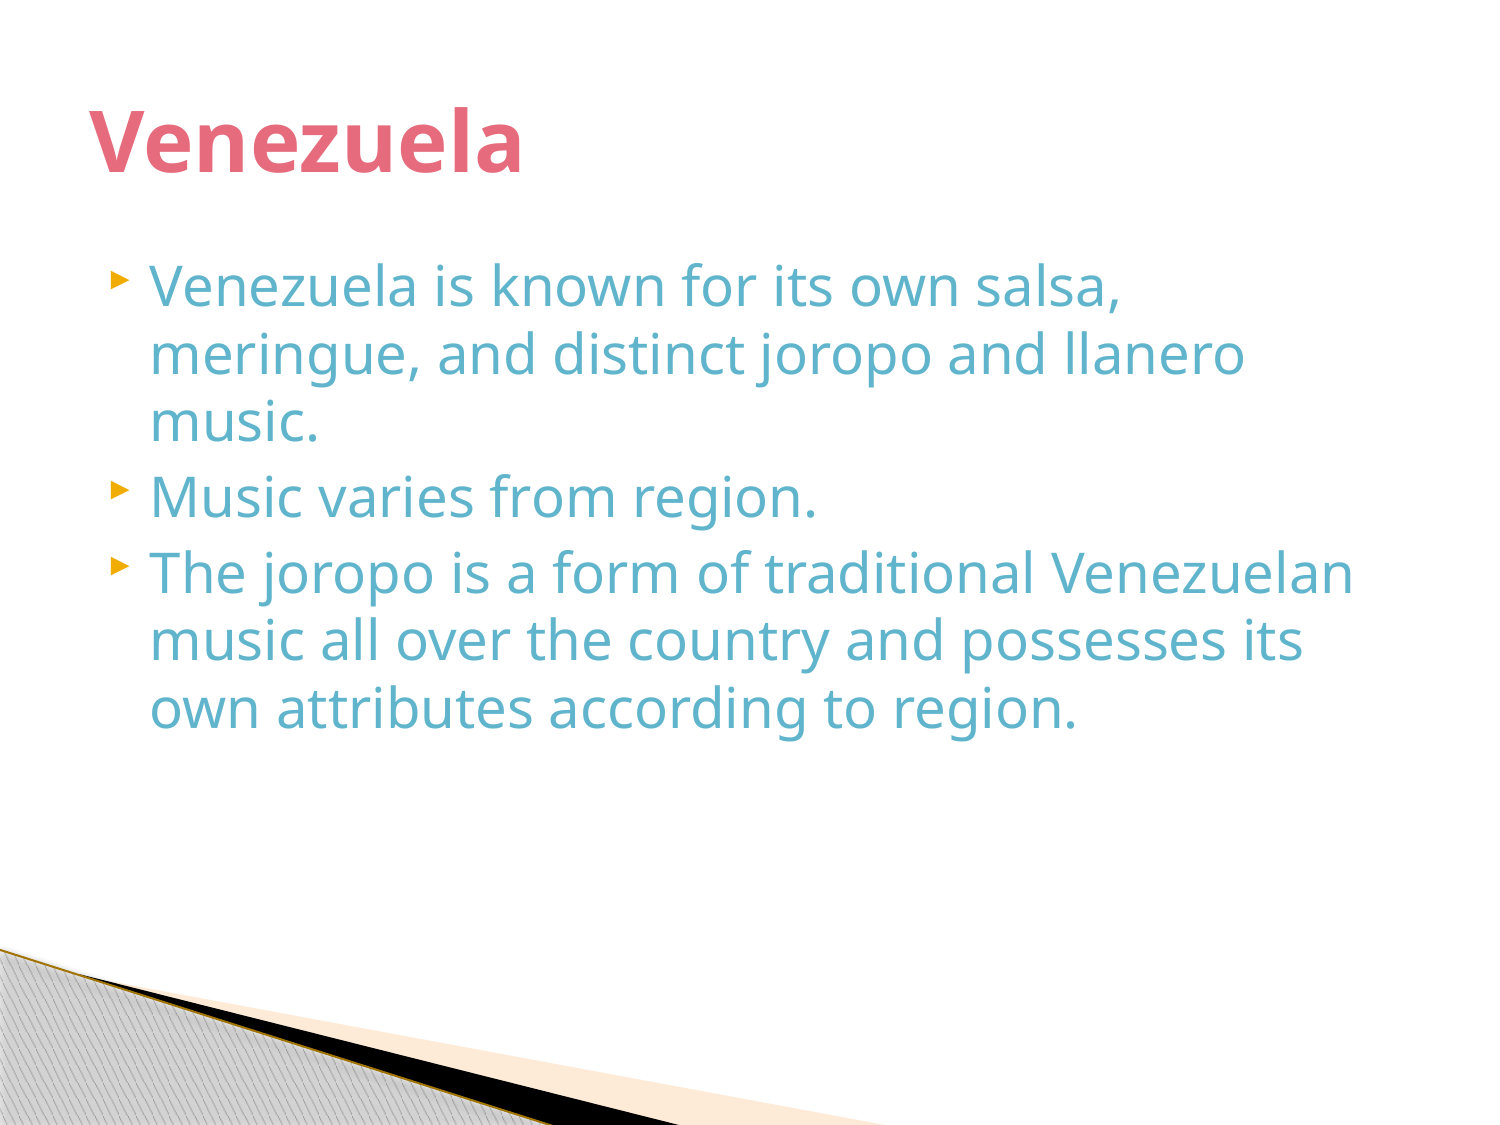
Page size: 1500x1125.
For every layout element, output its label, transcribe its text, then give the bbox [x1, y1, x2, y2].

title Venezuela [75, 45, 1425, 233]
list Venezuela is known for its own salsa, meringue, and distinct joropo and llanero music. Music varies from region. The joropo is a form of traditional Venezuelan music all over the country and possesses its own attributes according to region. [75, 243, 1425, 986]
